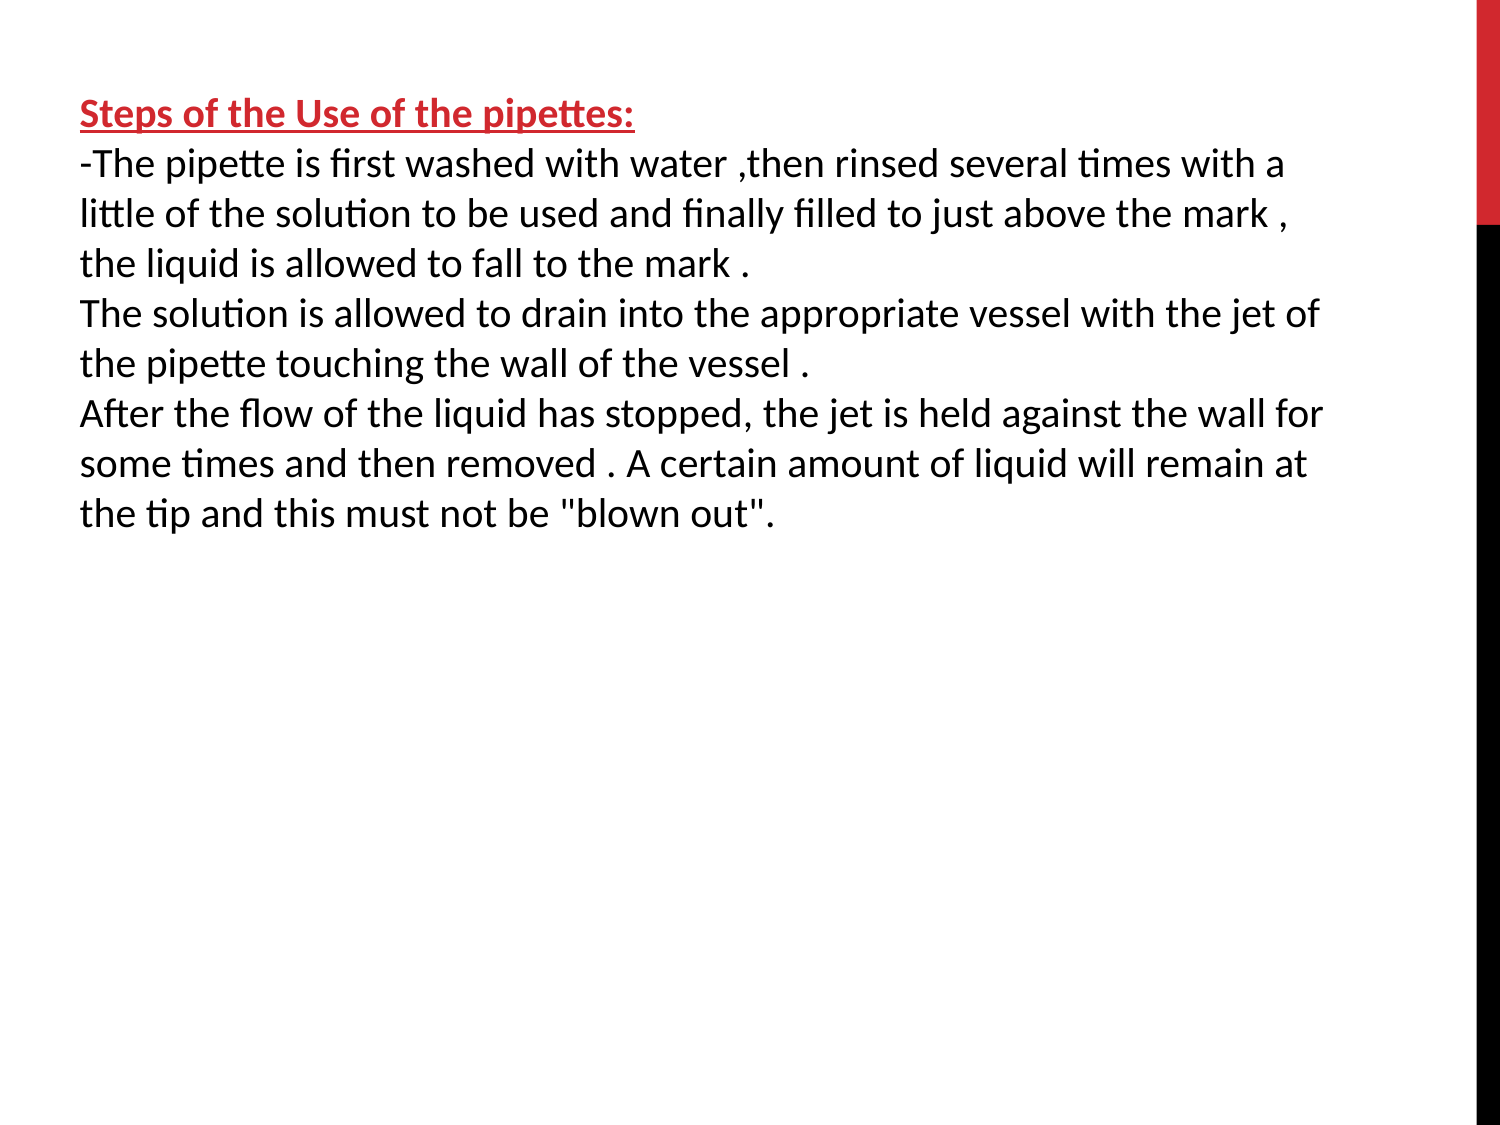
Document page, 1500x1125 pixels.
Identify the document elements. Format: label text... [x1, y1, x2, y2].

text_box Steps of the Use of the pipettes: -The pipette is first washed with water ,then rinsed several times with a little of the solution to be used and finally filled to just above the mark , the liquid is allowed to fall to the mark . The solution is allowed to drain into the appropriate vessel with the jet of the pipette touching the wall of the vessel . After the flow of the liquid has stopped, the jet is held against the wall for some times and then removed . A certain amount of liquid will remain at the tip and this must not be "blown out". [64, 78, 1341, 544]
